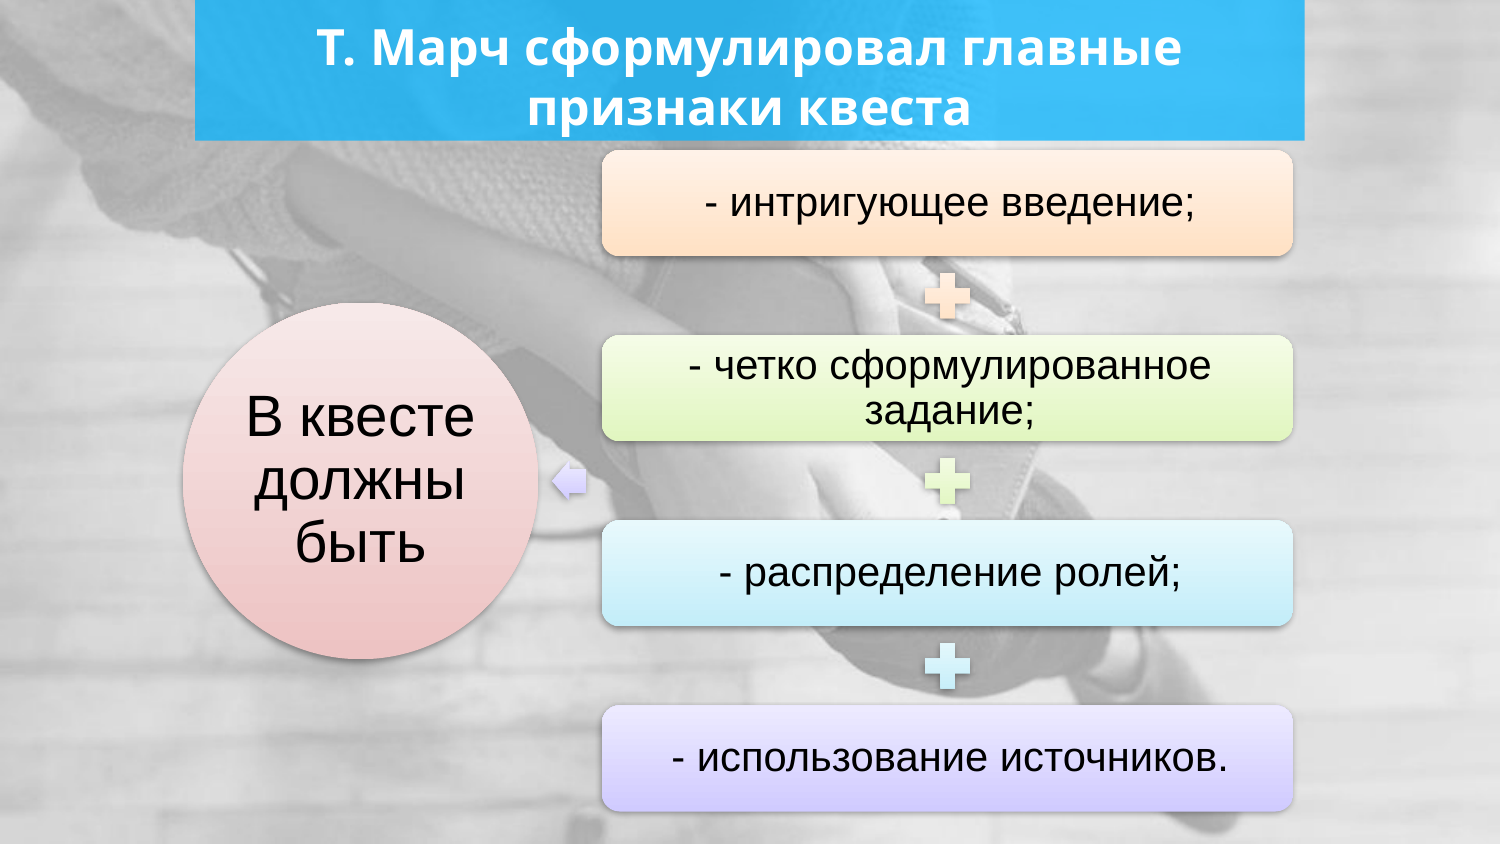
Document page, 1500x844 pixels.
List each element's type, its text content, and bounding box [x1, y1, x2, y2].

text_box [100, 149, 1377, 812]
title Т. Марч сформулировал главные признаки квеста [195, 0, 1305, 133]
picture [195, 133, 1305, 141]
